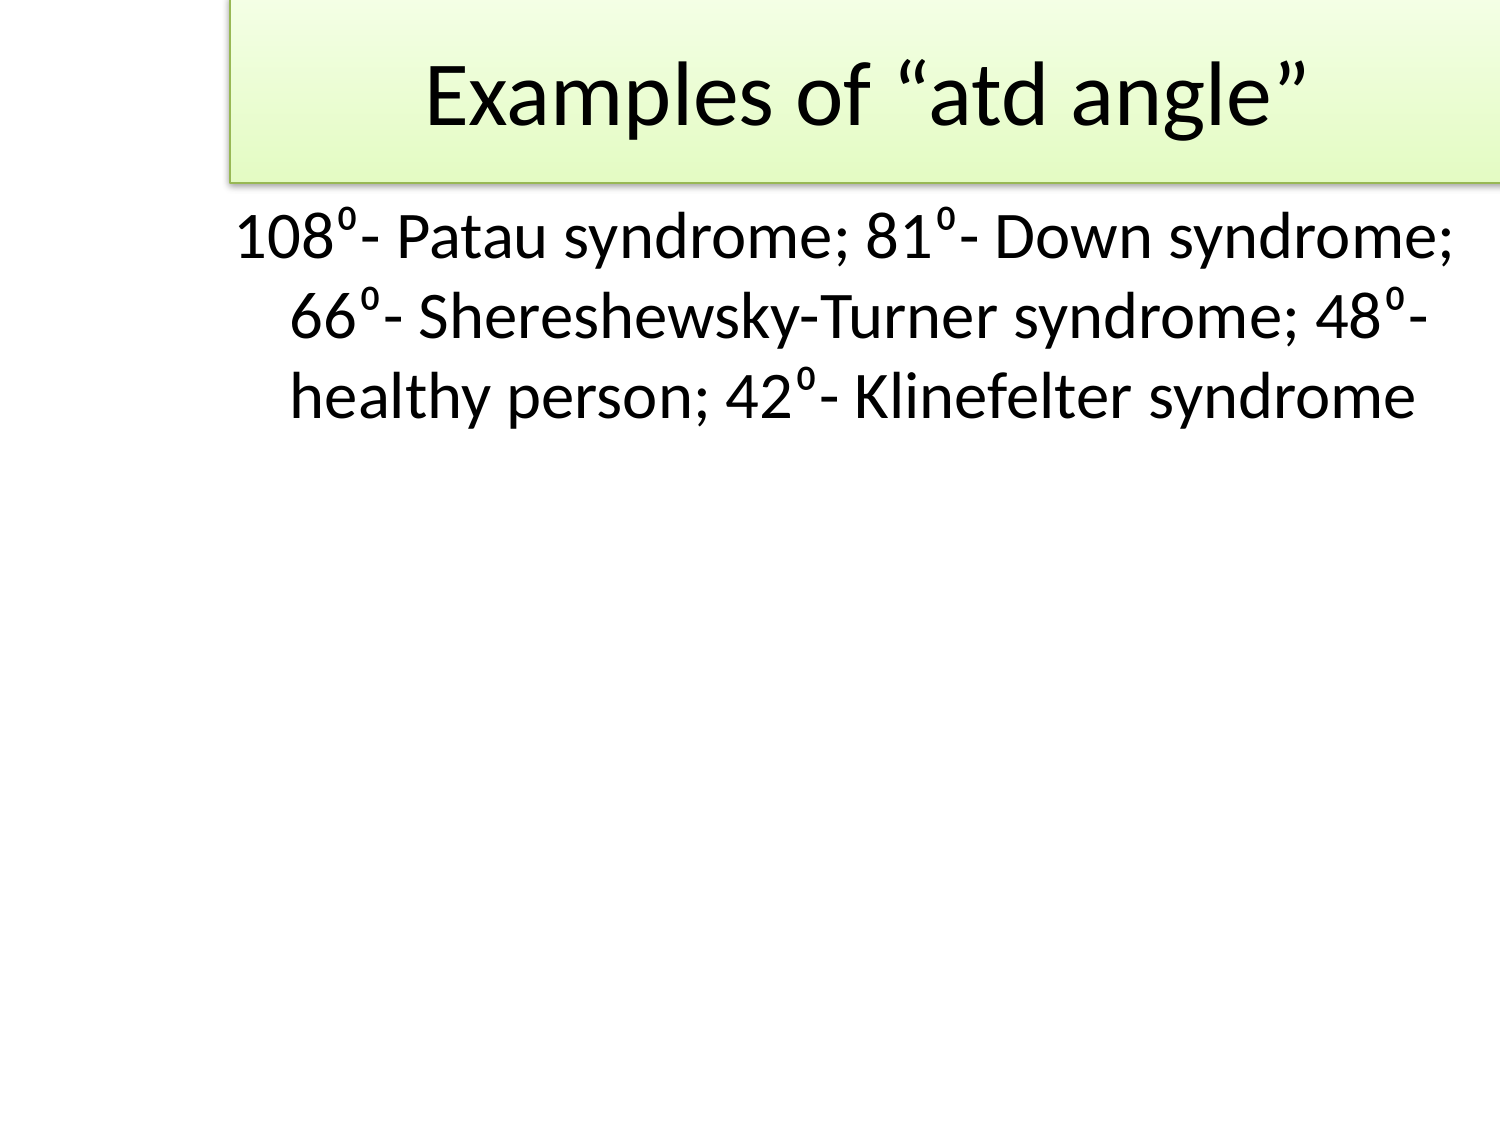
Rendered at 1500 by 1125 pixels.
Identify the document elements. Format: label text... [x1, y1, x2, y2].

list 108⁰- Patau syndrome; 81⁰- Down syndrome; 66⁰- Shereshewsky-Turner syndrome; 48⁰- healthy person; 42⁰- Klinefelter syndrome [218, 184, 1500, 1125]
title Examples of “atd angle” [229, 0, 1500, 184]
